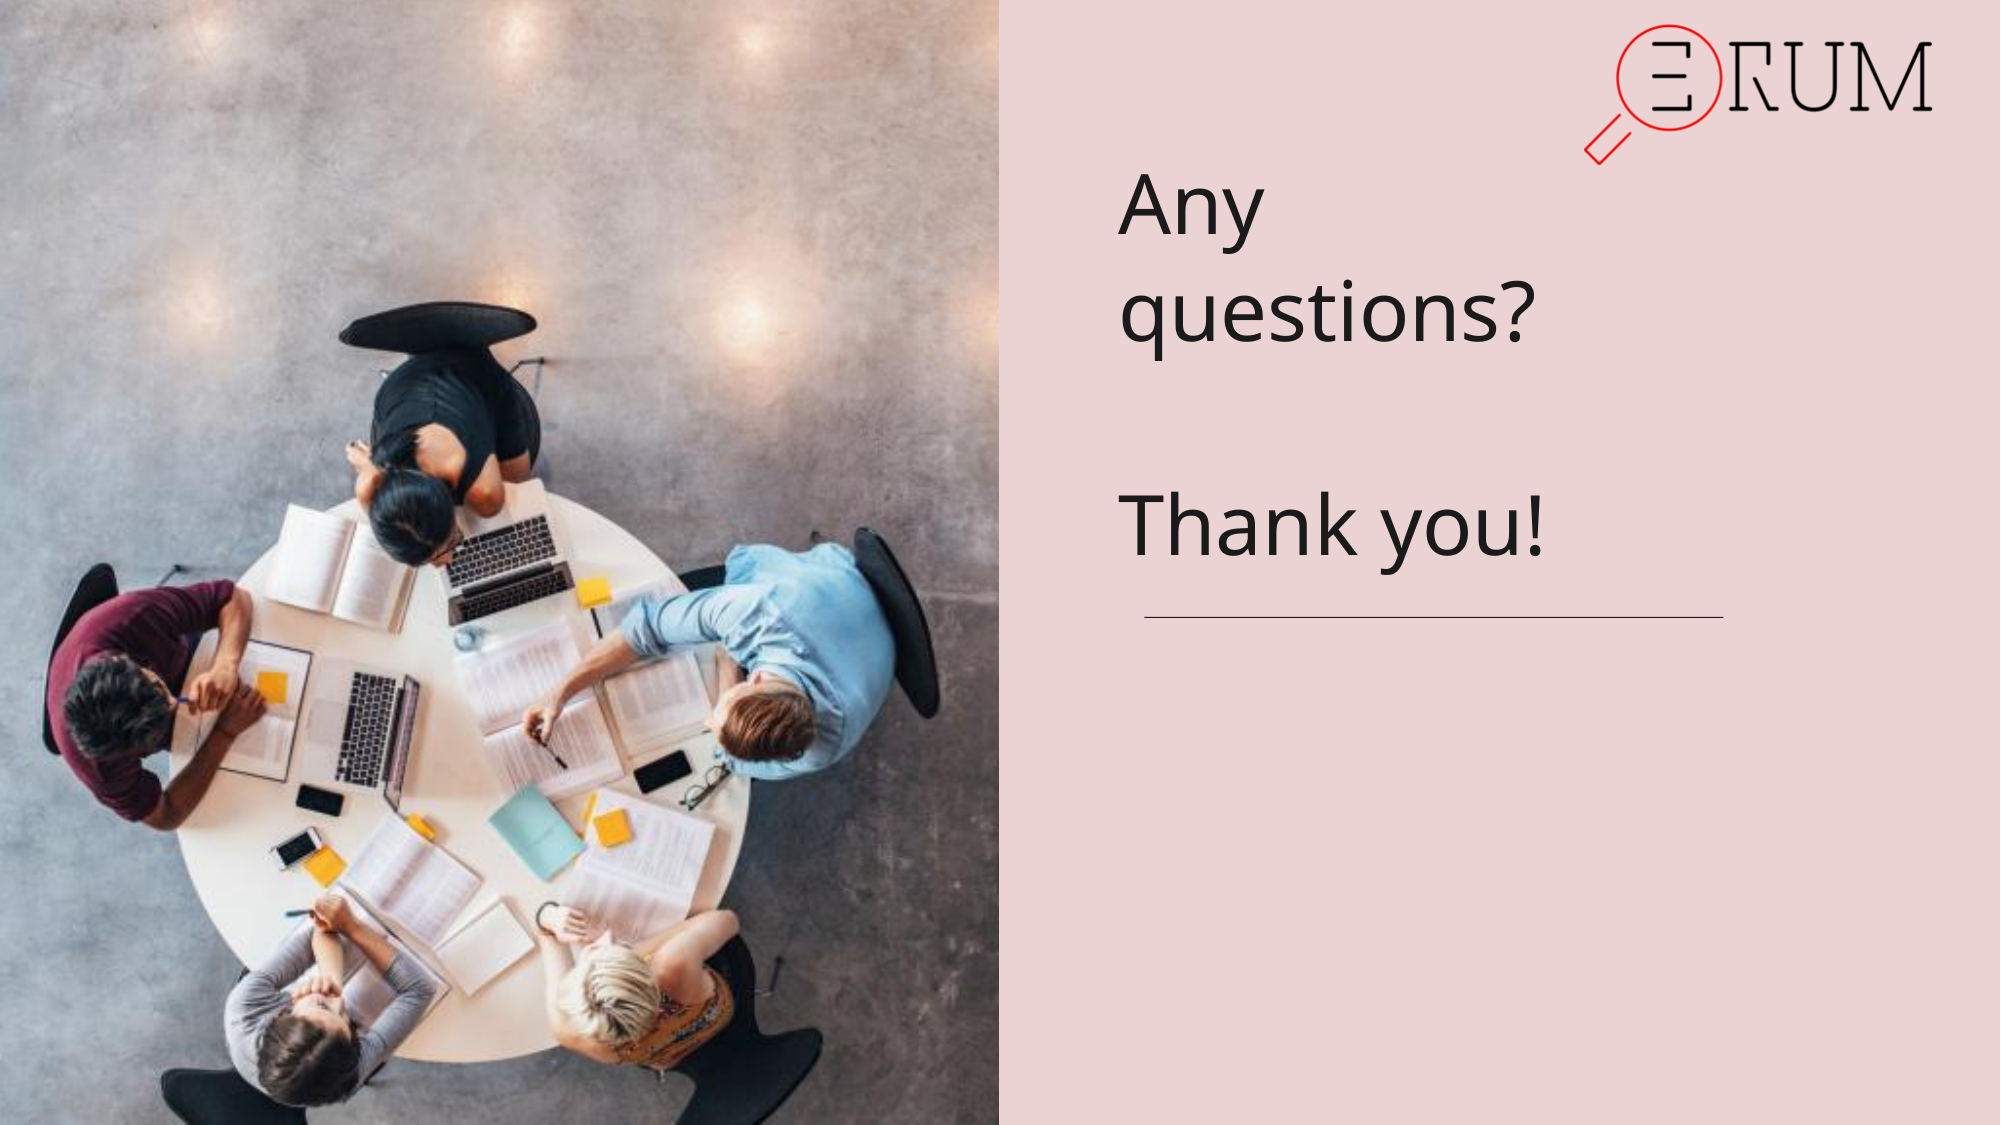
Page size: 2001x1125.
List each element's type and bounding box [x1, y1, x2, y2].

picture [0, 0, 1000, 1125]
text_box [1117, 144, 1724, 704]
picture [1515, 0, 2000, 182]
